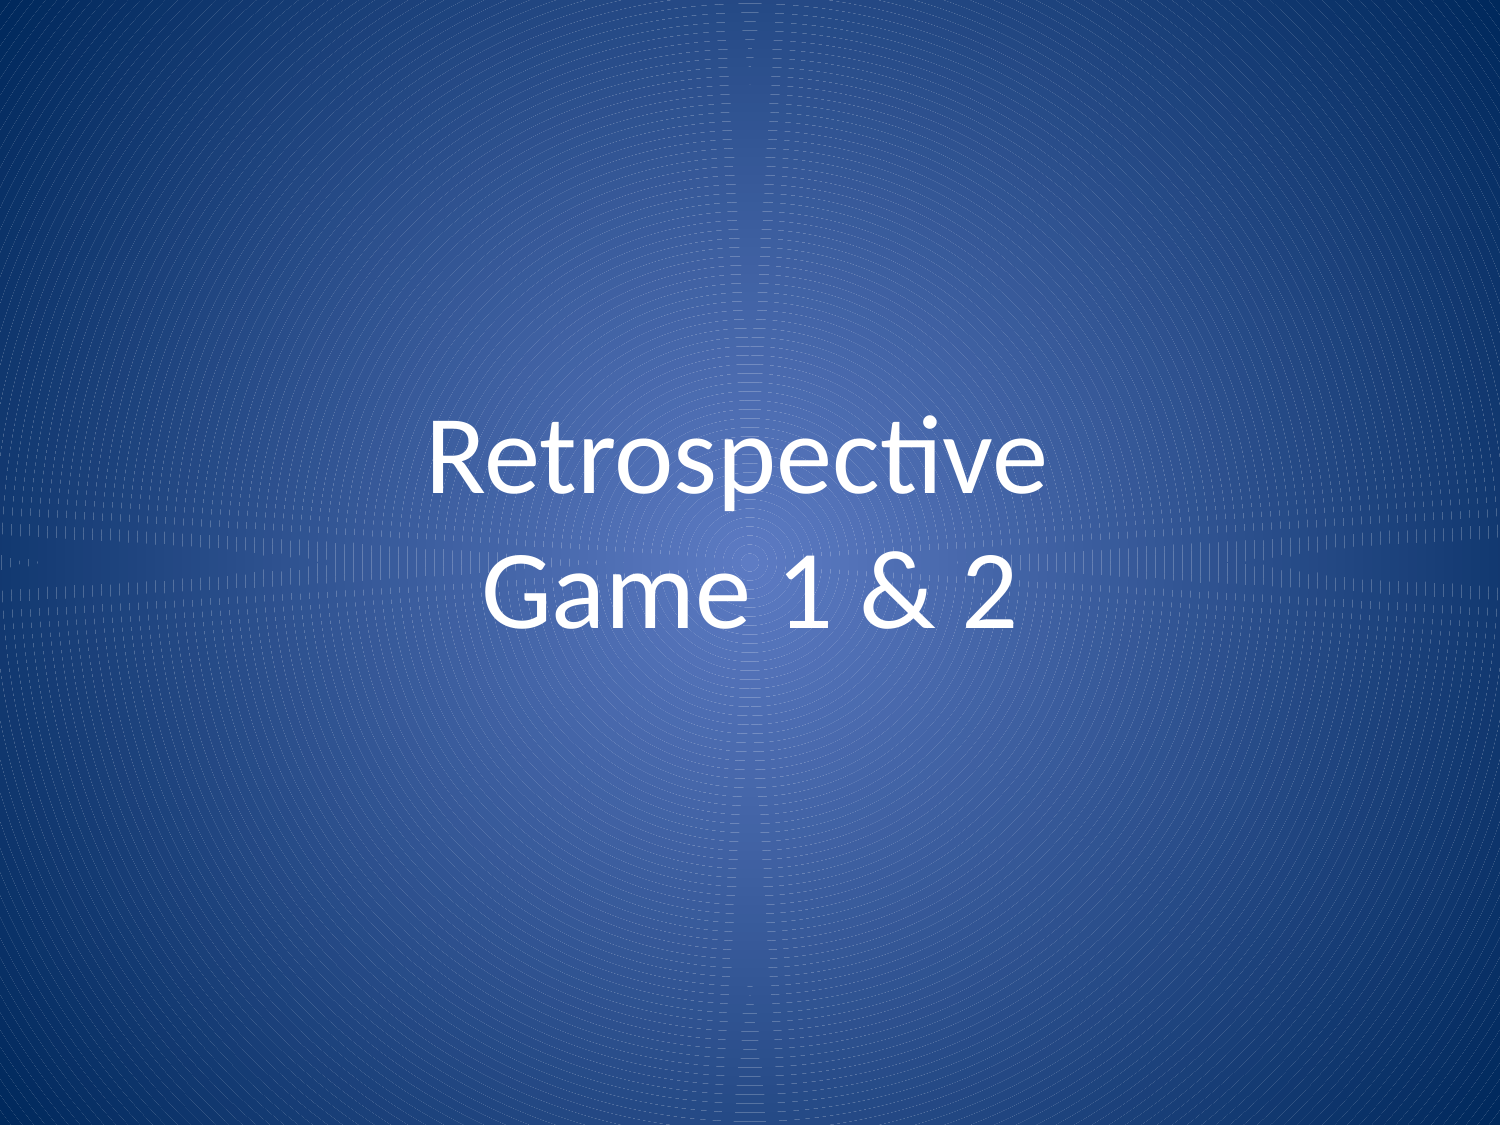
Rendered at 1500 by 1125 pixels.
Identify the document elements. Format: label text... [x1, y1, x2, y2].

title Retrospective Game 1 & 2 [74, 363, 1426, 669]
